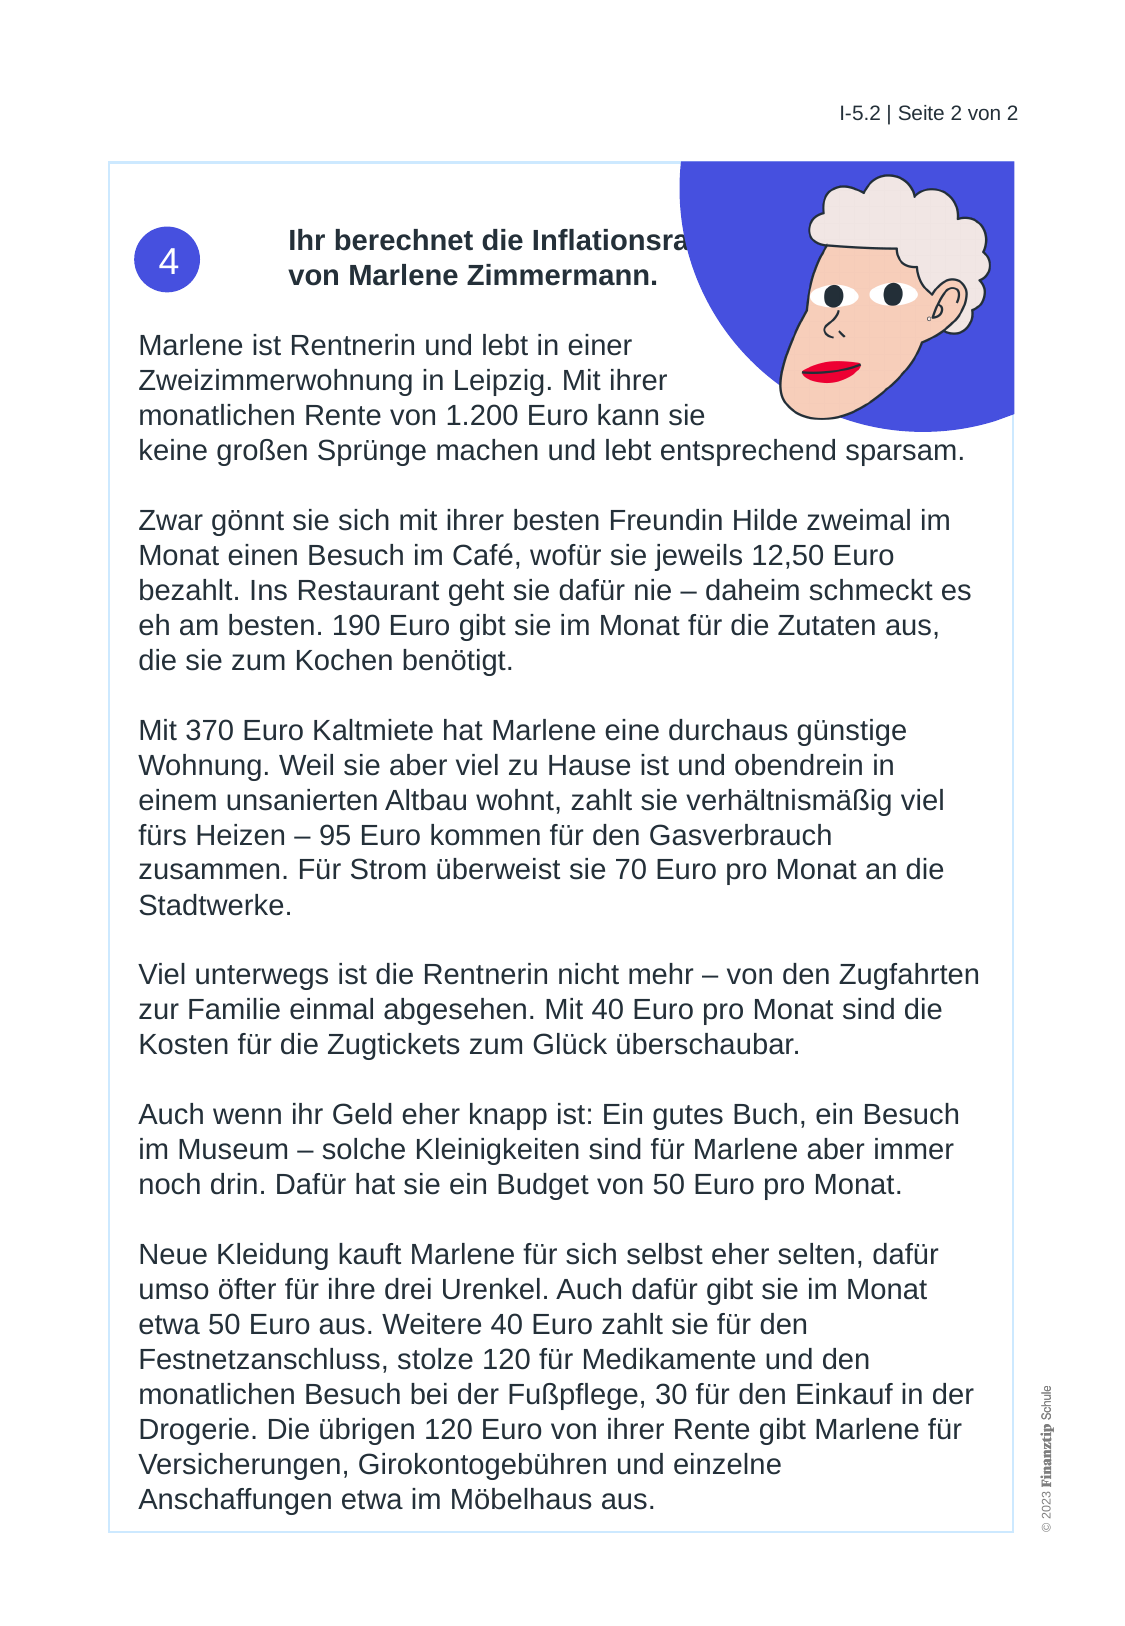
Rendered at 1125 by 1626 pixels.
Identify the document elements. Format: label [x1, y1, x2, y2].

picture [779, 174, 991, 420]
picture [1039, 1386, 1054, 1487]
